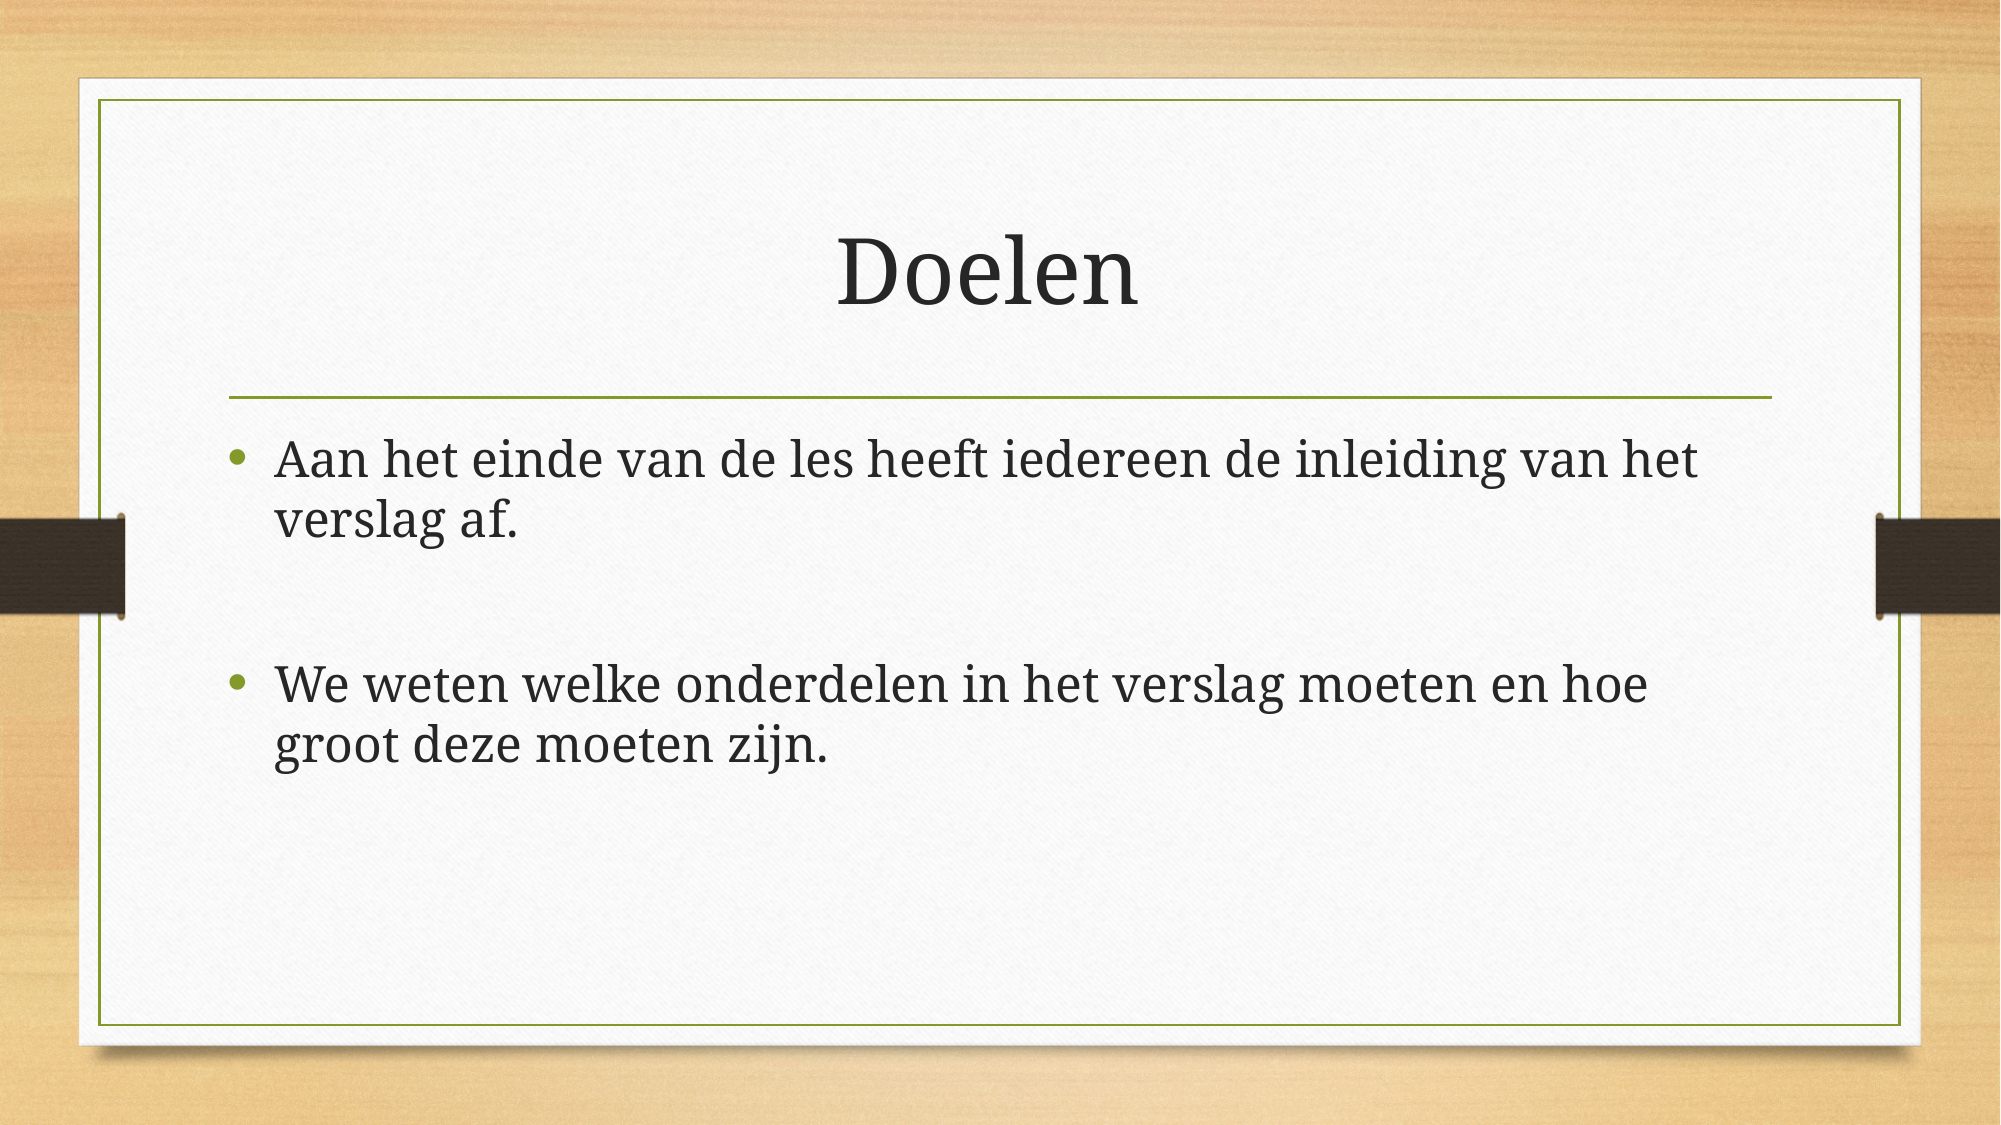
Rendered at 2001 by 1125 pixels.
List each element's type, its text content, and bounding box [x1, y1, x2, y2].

picture [0, 0, 2001, 1125]
list Aan het einde van de les heeft iedereen de inleiding van het verslag af. We weten welke onderdelen in het verslag moeten en hoe groot deze moeten zijn. [212, 419, 1788, 964]
title Doelen [212, 161, 1788, 375]
